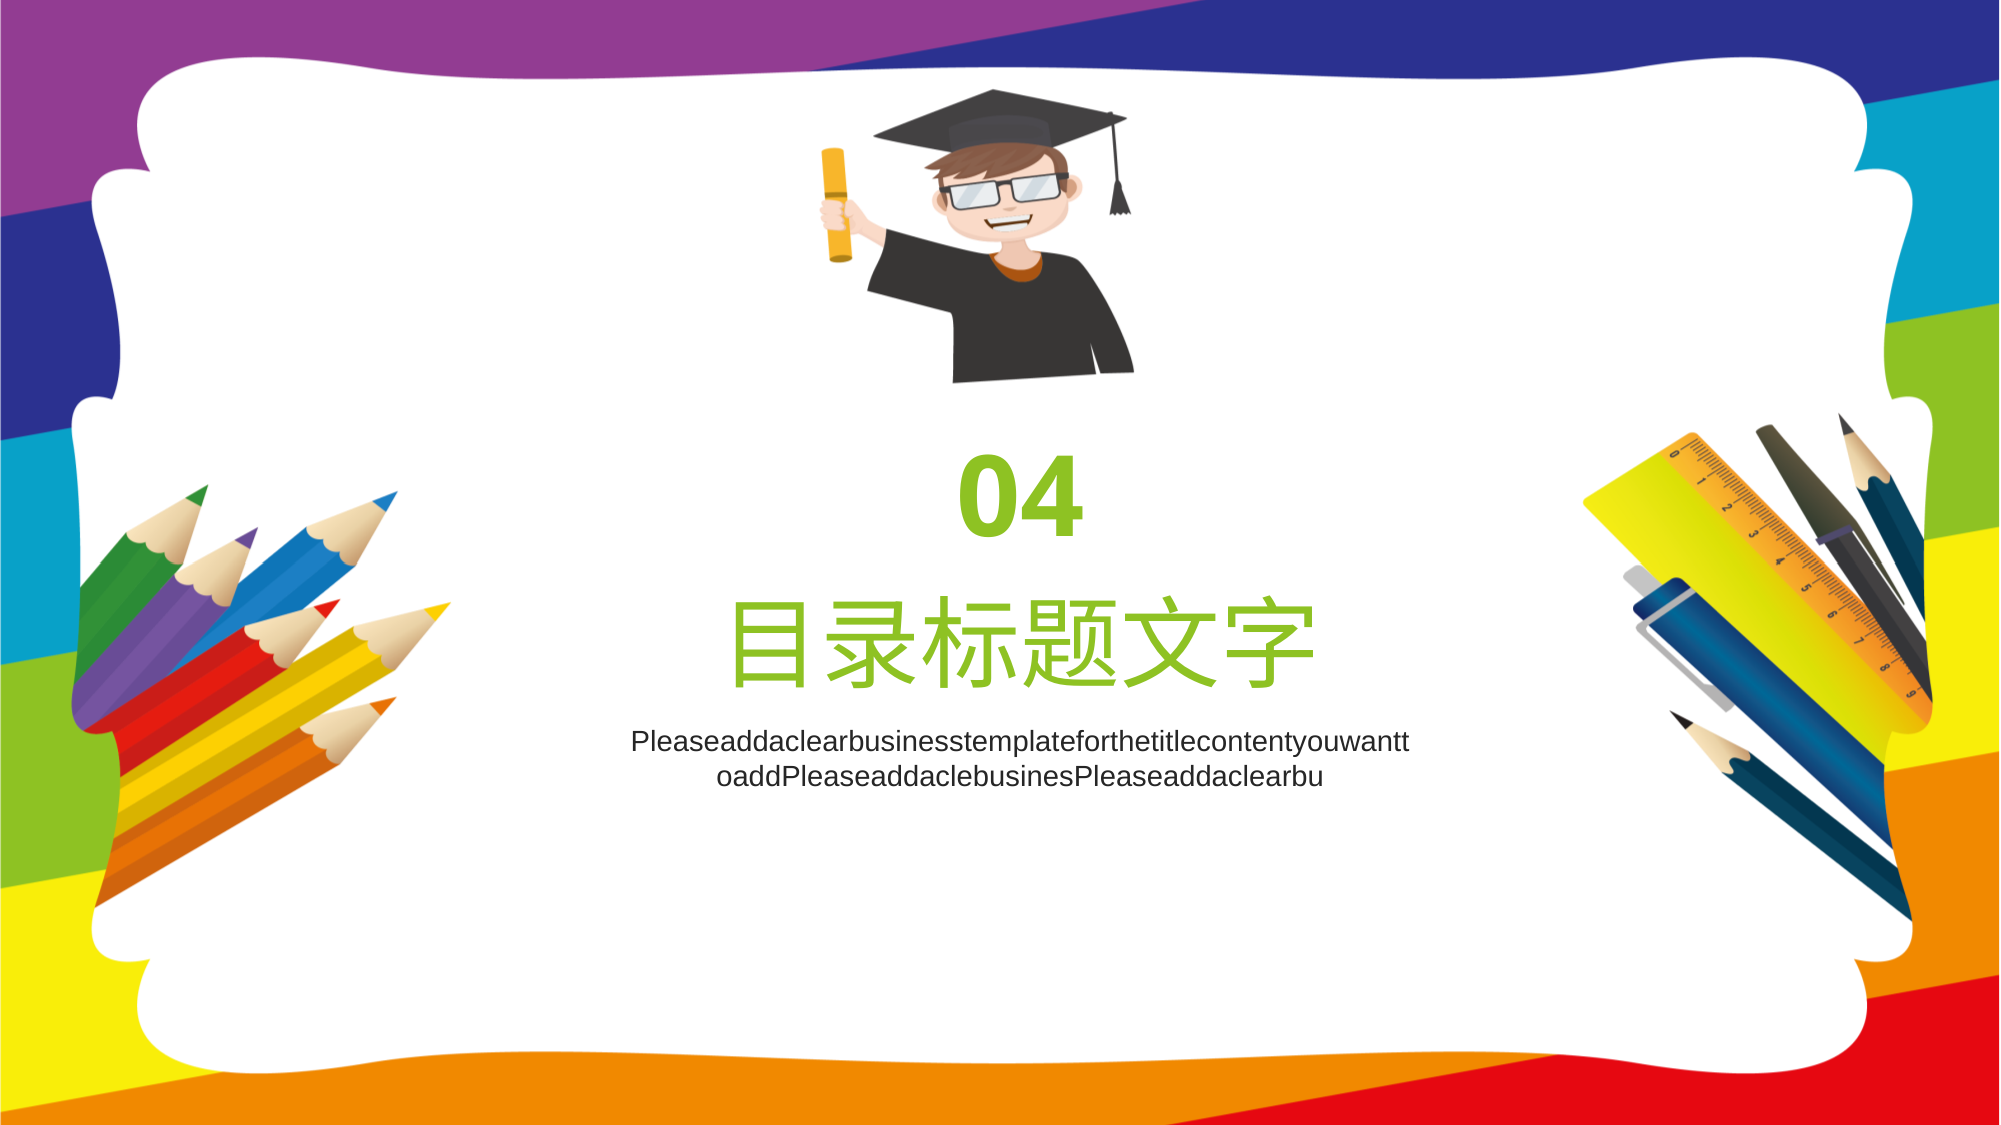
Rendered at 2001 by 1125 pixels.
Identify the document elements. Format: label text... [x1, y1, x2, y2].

text_box PleaseaddaclearbusinesstemplateforthetitlecontentyouwanttoaddPleaseaddaclebusinesPleaseaddaclearbu [608, 715, 1433, 800]
text_box 目录标题文字 [705, 573, 1336, 709]
picture [0, 0, 2000, 1125]
text_box 04 [941, 416, 1100, 567]
